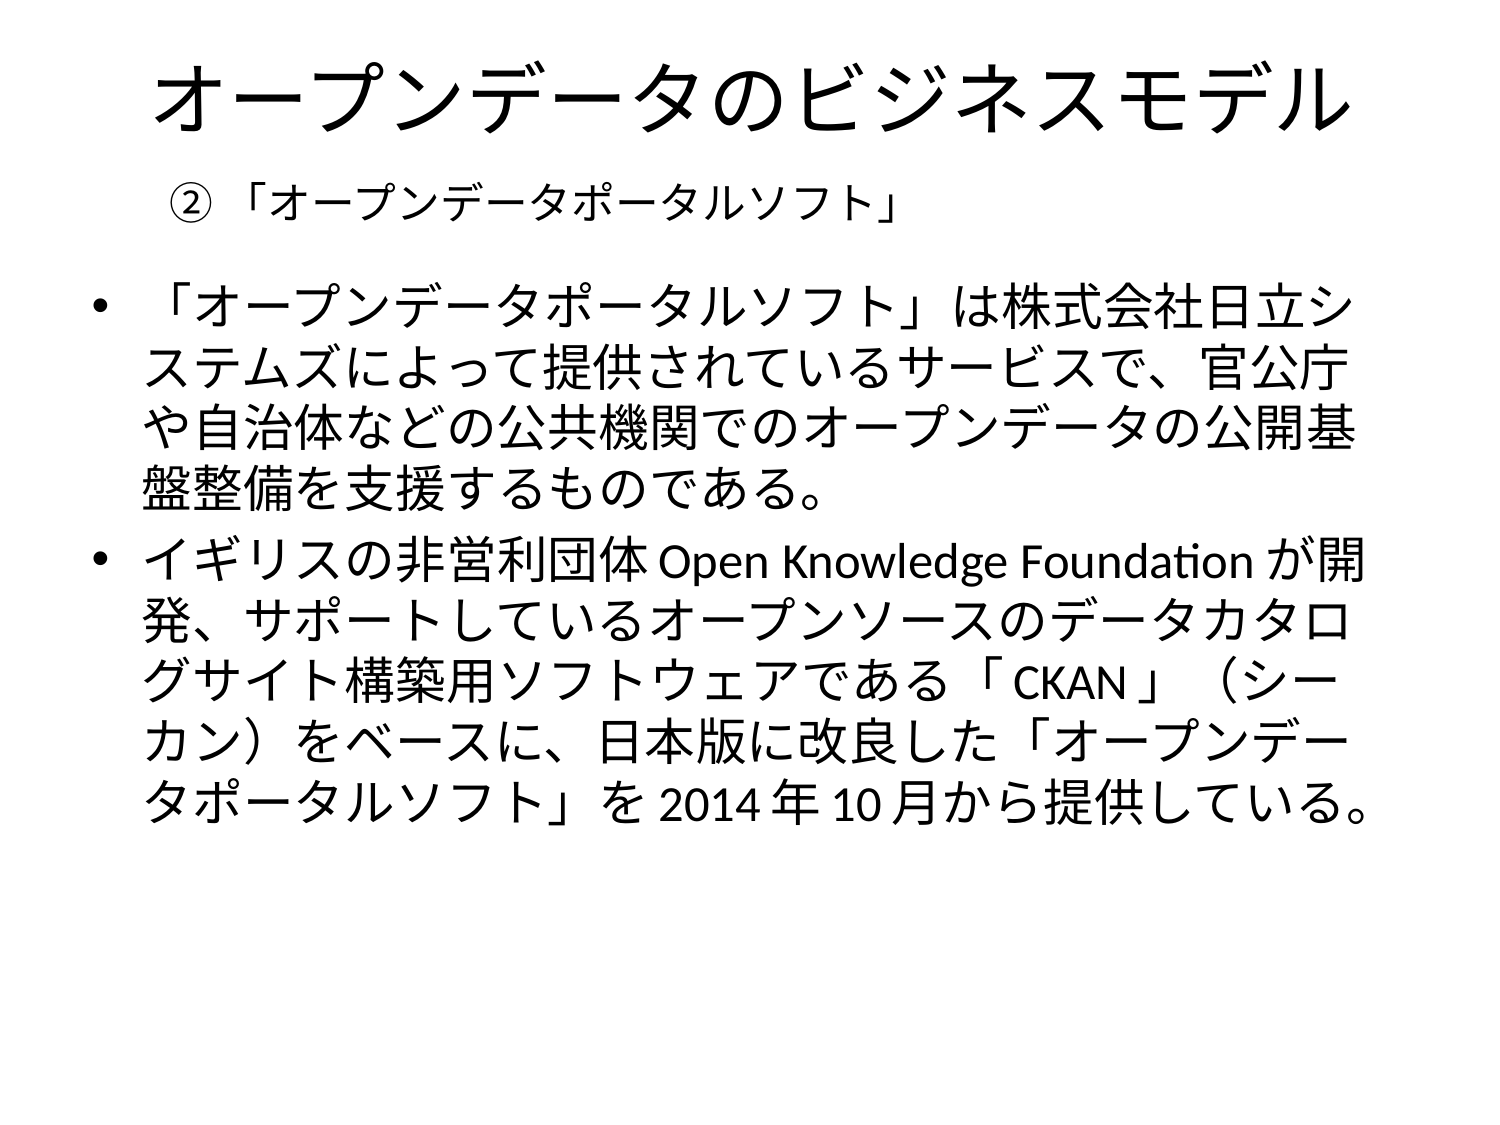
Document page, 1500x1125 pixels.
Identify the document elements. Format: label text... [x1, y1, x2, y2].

text_box オープンデータのビジネスモデル [76, 3, 1427, 191]
title ②「オープンデータポータルソフト」 [125, 191, 966, 235]
list 「オープンデータポータルソフト」は株式会社日立システムズによって提供されているサービスで、官公庁や自治体などの公共機関でのオープンデータの公開基盤整備を支援するものである。 イギリスの非営利団体Open Knowledge Foundationが開発、サポートしているオープンソースのデータカタログサイト構築用ソフトウェアである「CKAN」（シーカン）をベースに、日本版に改良した「オープンデータポータルソフト」を2014年10月から提供している。 [76, 267, 1388, 846]
